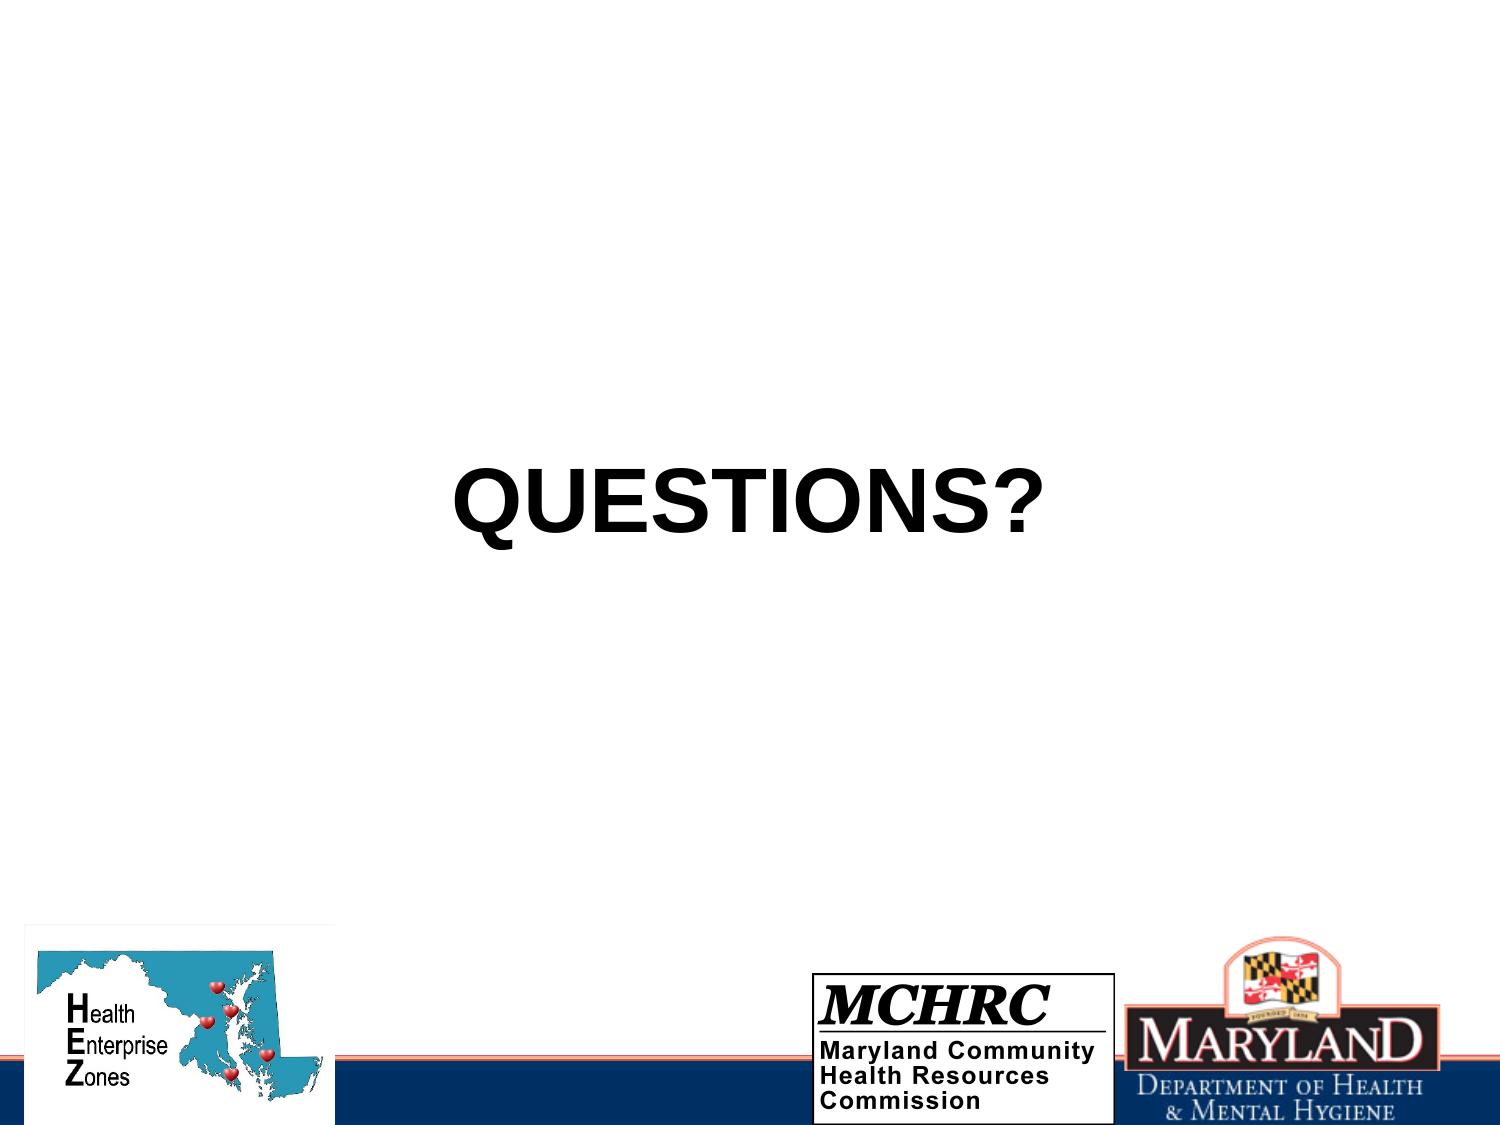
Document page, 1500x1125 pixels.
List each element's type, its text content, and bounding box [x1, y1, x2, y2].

title QUESTIONS? [112, 374, 1388, 617]
picture [0, 924, 1500, 1125]
